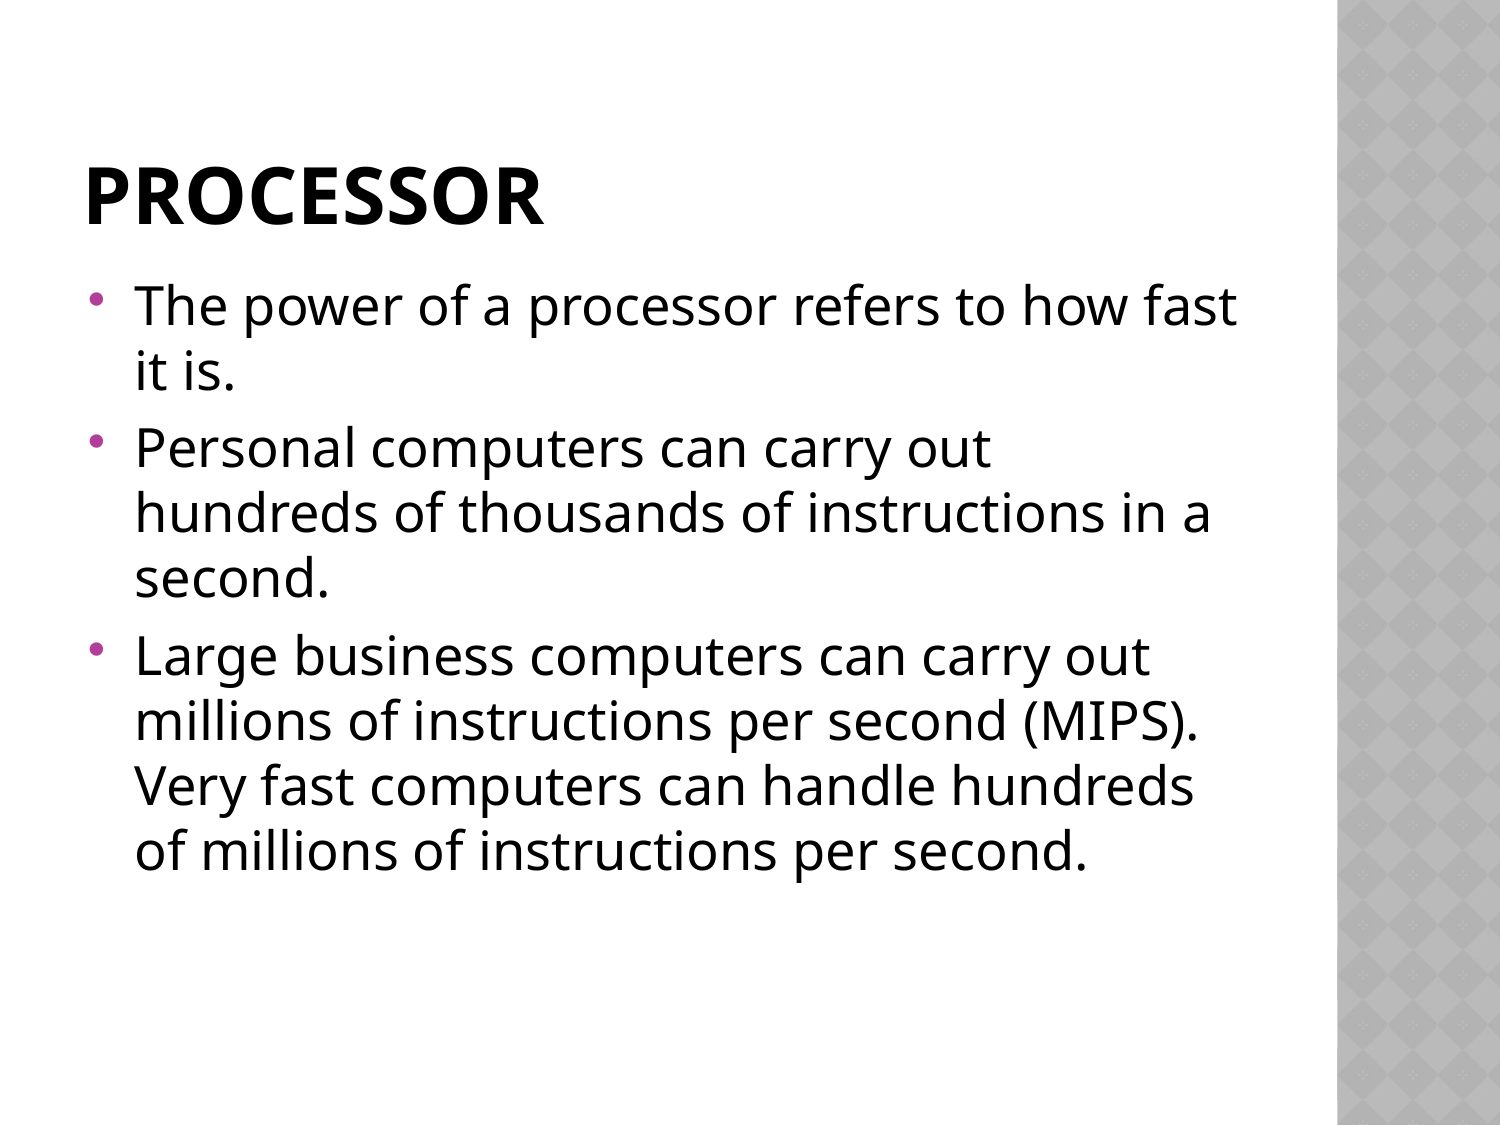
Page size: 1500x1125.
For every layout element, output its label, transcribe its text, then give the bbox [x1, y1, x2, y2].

list The power of a processor refers to how fast it is. Personal computers can carry out hundreds of thousands of instructions in a second. Large business computers can carry out millions of instructions per second (MIPS). Very fast computers can handle hundreds of millions of instructions per second. [75, 264, 1263, 1059]
title processor [75, 52, 1263, 240]
